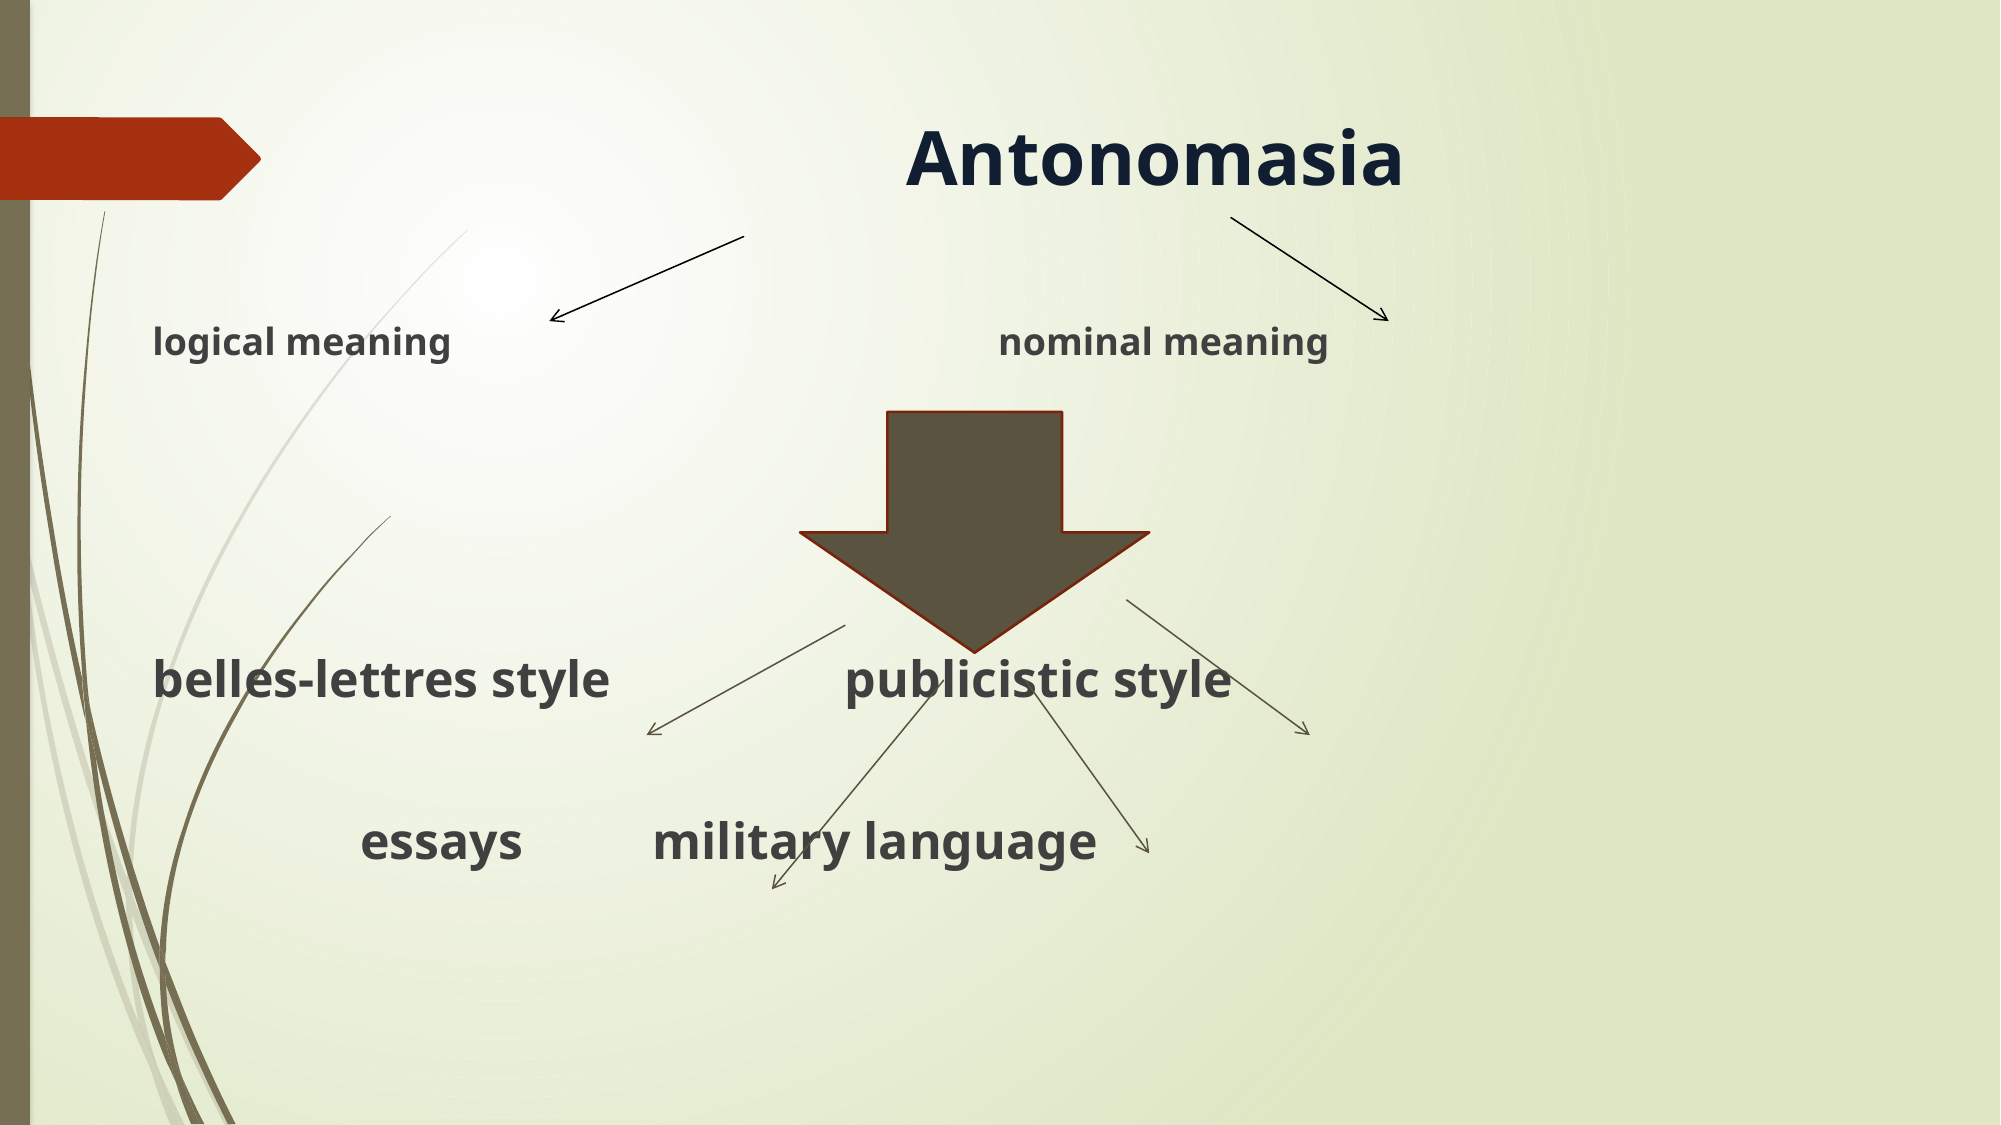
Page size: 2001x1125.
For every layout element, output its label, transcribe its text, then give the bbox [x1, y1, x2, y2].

text_box [798, 410, 1151, 654]
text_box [1126, 599, 1310, 736]
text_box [646, 625, 846, 736]
title Antonomasia [425, 102, 1888, 313]
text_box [1230, 217, 1389, 322]
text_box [549, 236, 744, 322]
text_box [771, 679, 944, 890]
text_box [1025, 679, 1150, 854]
list logical meaning nominal meaning belles-lettres style publicistic style essays military language [137, 245, 1863, 1014]
